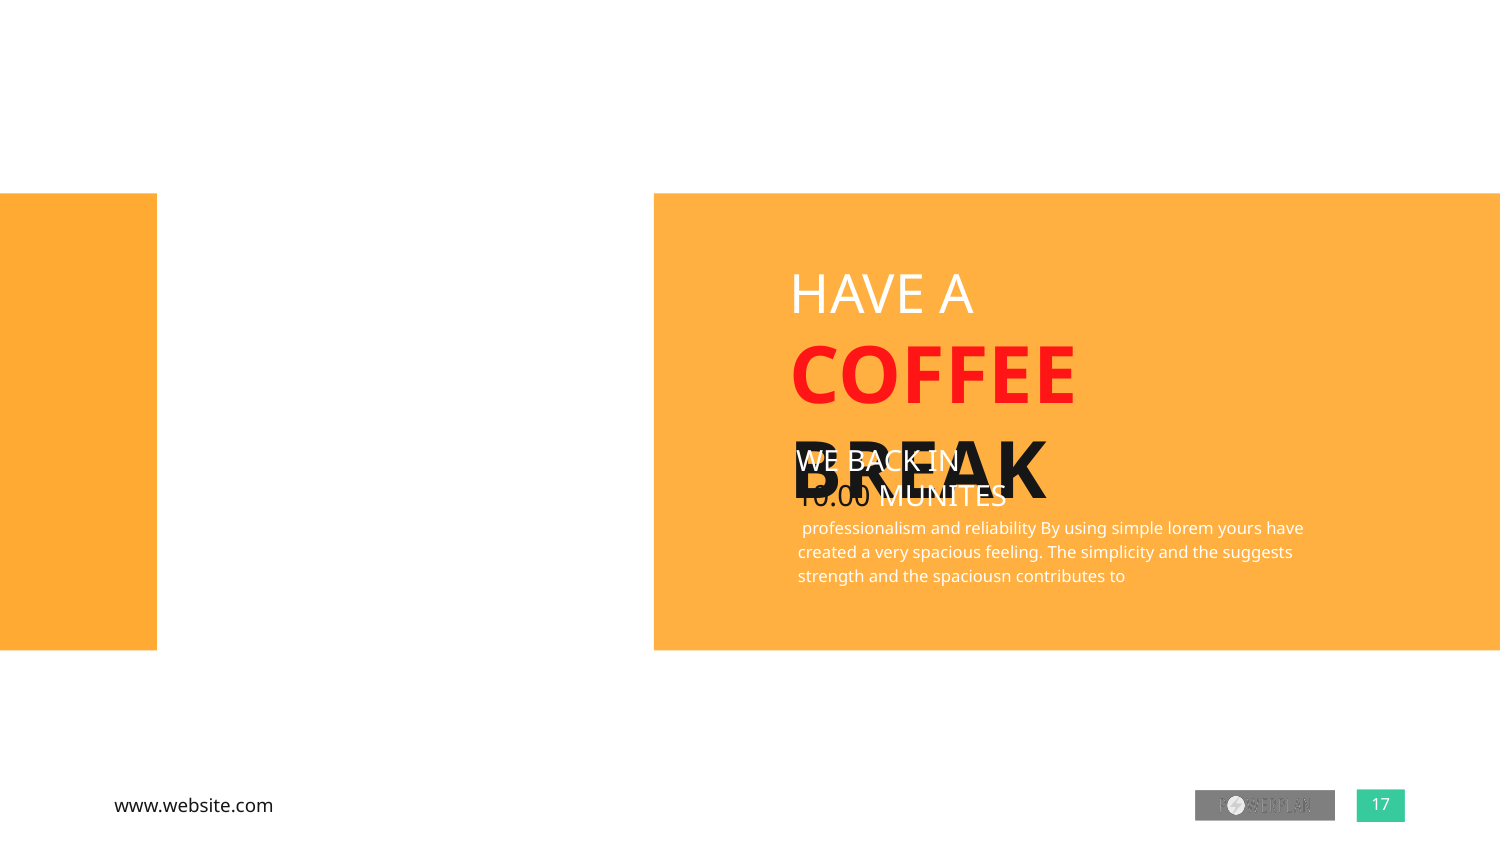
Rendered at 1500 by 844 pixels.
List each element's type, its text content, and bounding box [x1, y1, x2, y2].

text_box WE BACK IN 10.00 MUNITES [784, 436, 1050, 505]
text_box [0, 193, 157, 651]
slide_number www.website.com [103, 782, 293, 827]
text_box [653, 193, 1500, 651]
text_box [1195, 790, 1336, 821]
text_box professionalism and reliability By using simple lorem yours have created a very spacious feeling. The simplicity and the suggests strength and the spaciousn contributes to [797, 510, 1319, 590]
text_box HAVE A COFFEE BREAK [778, 254, 1319, 424]
slide_number ‹#› [1356, 789, 1405, 822]
